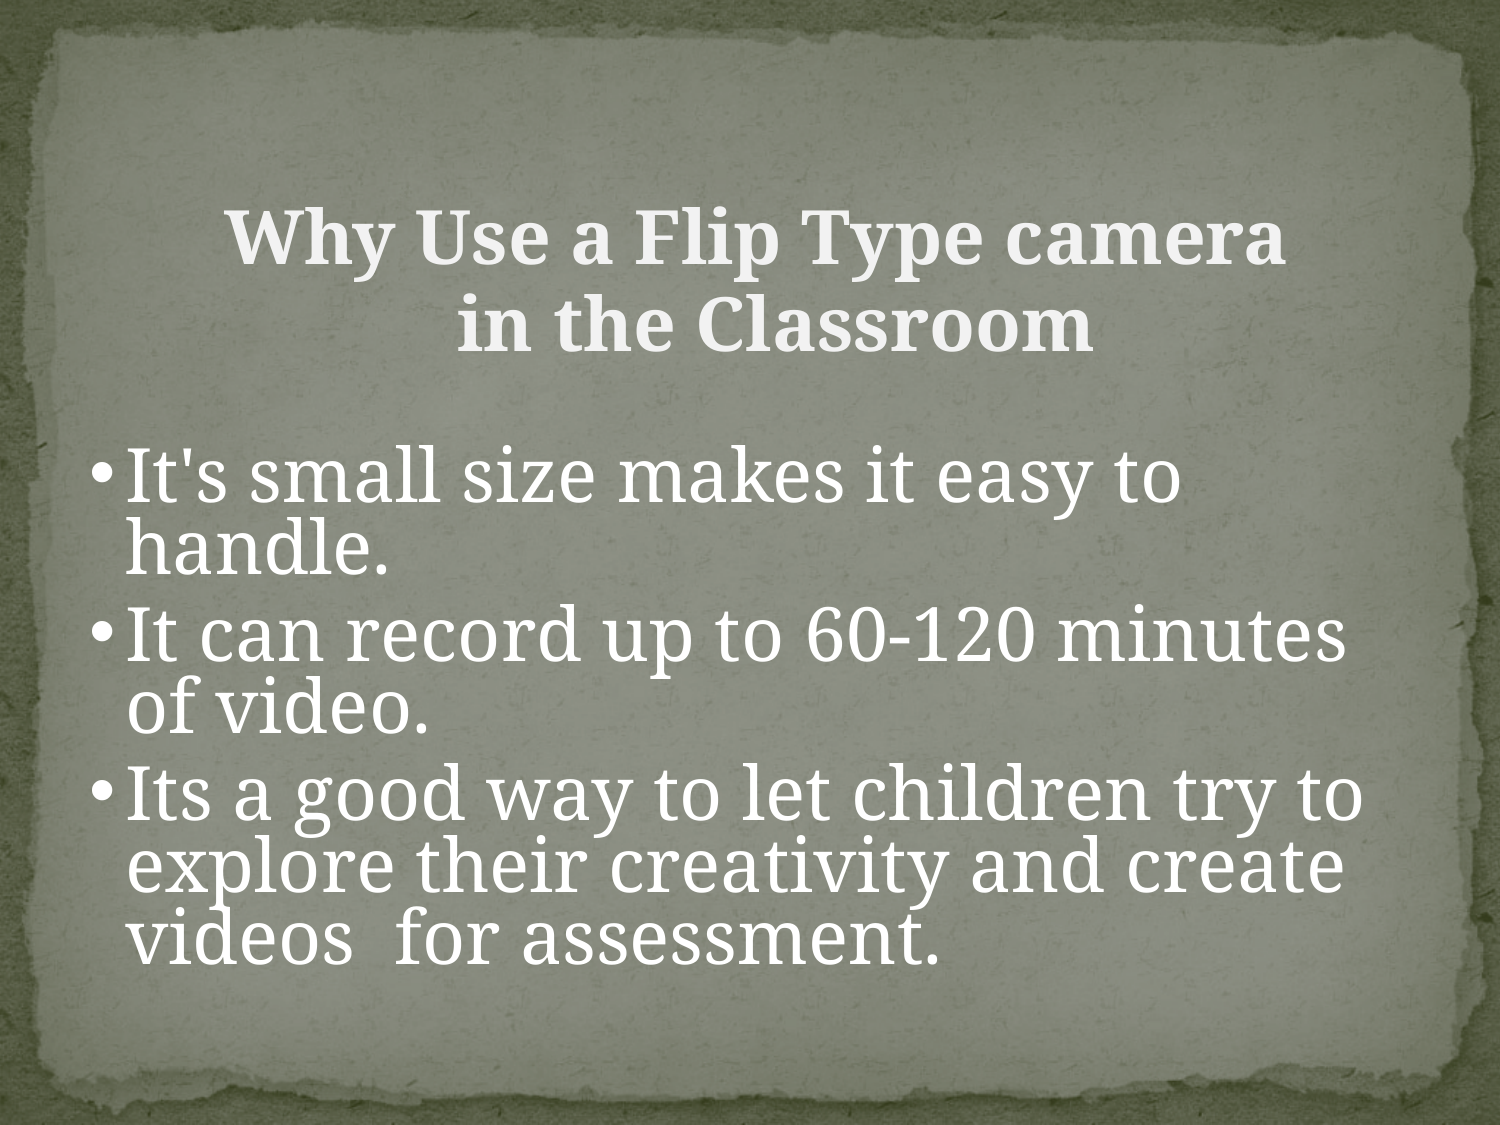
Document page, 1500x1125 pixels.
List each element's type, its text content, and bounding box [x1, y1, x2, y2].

text_box It's small size makes it easy to handle. It can record up to 60-120 minutes of video. Its a good way to let children try to explore their creativity and create videos for assessment. [75, 437, 1400, 987]
text_box Why Use a Flip Type camera in the Classroom [209, 199, 1324, 374]
